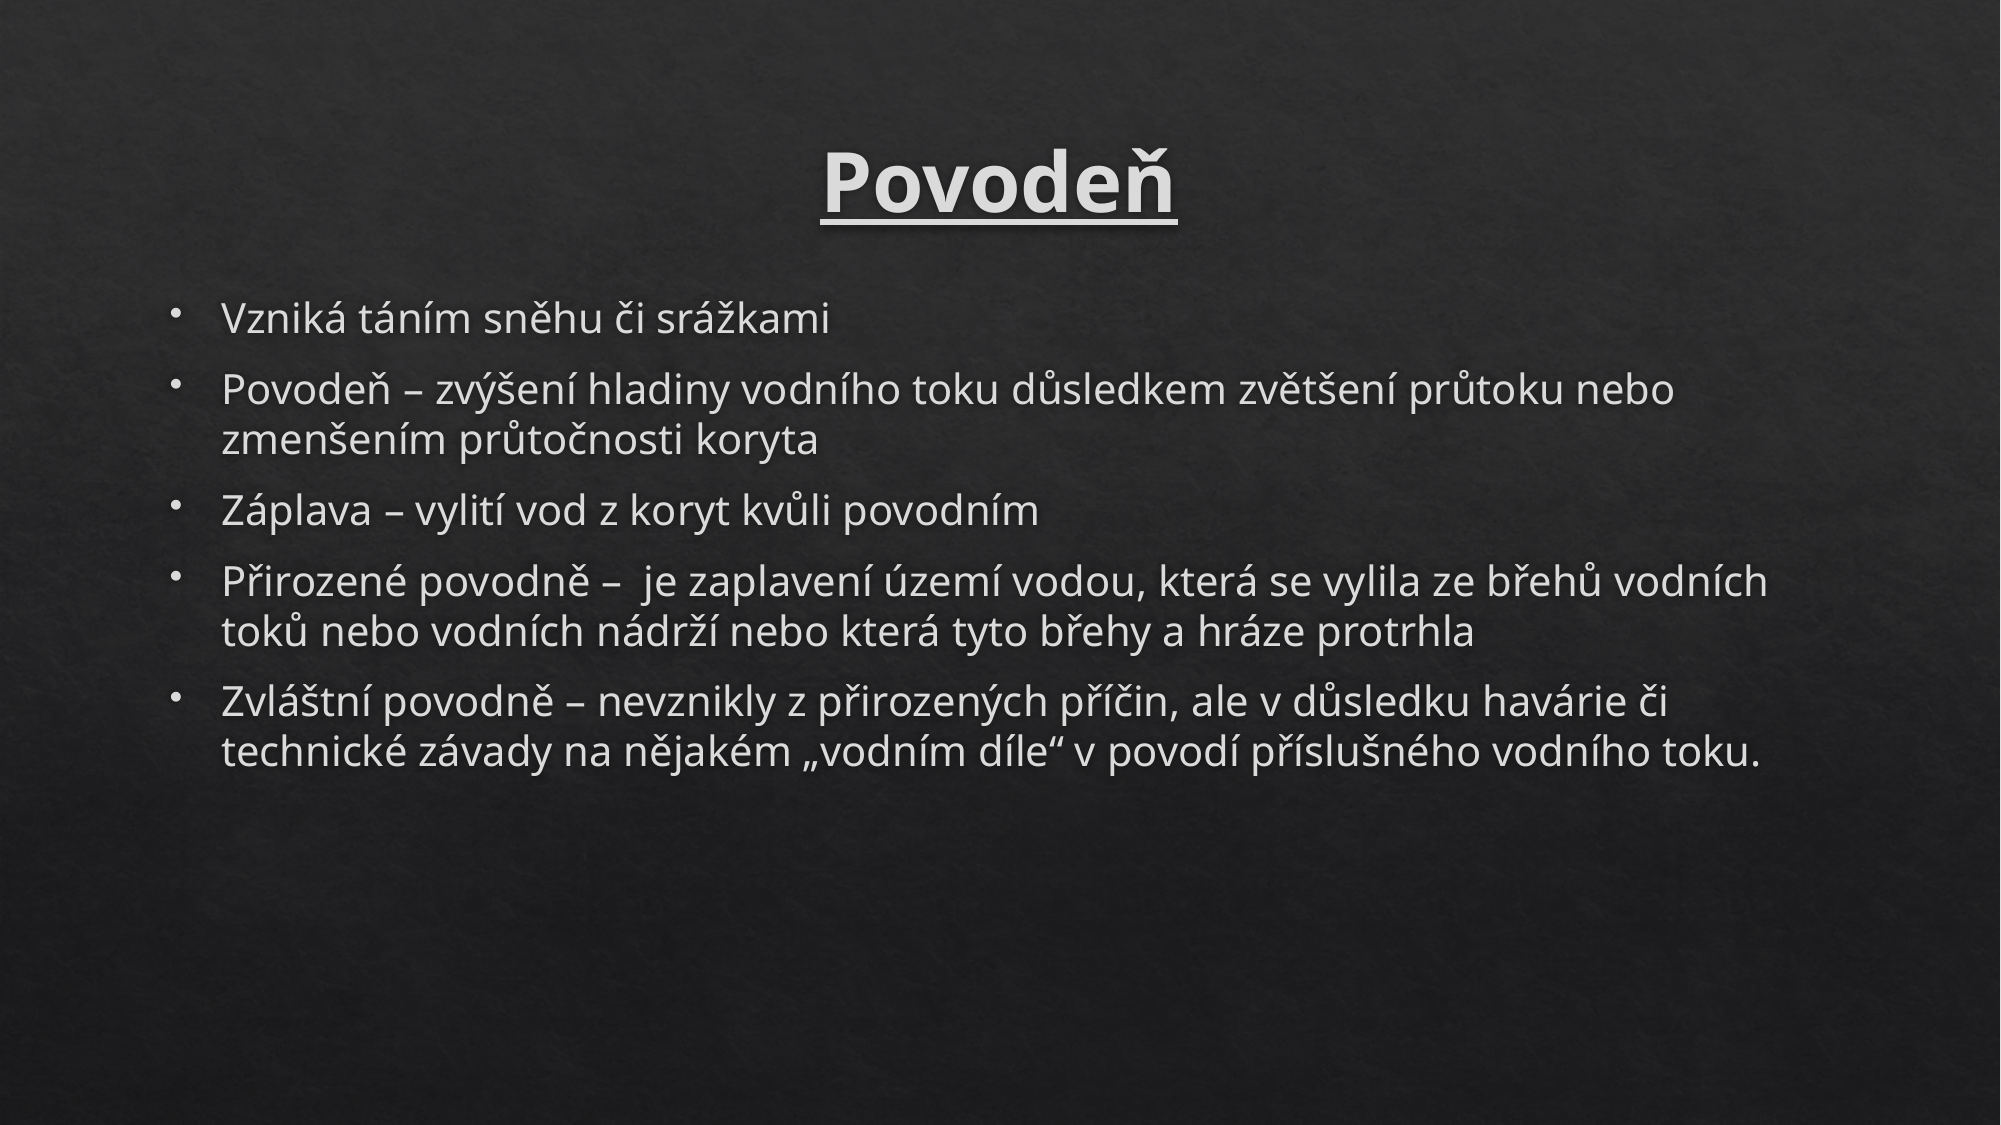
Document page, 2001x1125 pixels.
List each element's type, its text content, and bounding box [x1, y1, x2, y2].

list Vzniká táním sněhu či srážkami Povodeň – zvýšení hladiny vodního toku důsledkem zvětšení průtoku nebo zmenšením průtočnosti koryta Záplava – vylití vod z koryt kvůli povodním Přirozené povodně – je zaplavení území vodou, která se vylila ze břehů vodních toků nebo vodních nádrží nebo která tyto břehy a hráze protrhla Zvláštní povodně – nevznikly z přirozených příčin, ale v důsledku havárie či technické závady na nějakém „vodním díle“ v povodí příslušného vodního toku. [149, 284, 1849, 950]
title Povodeň [149, 99, 1849, 260]
